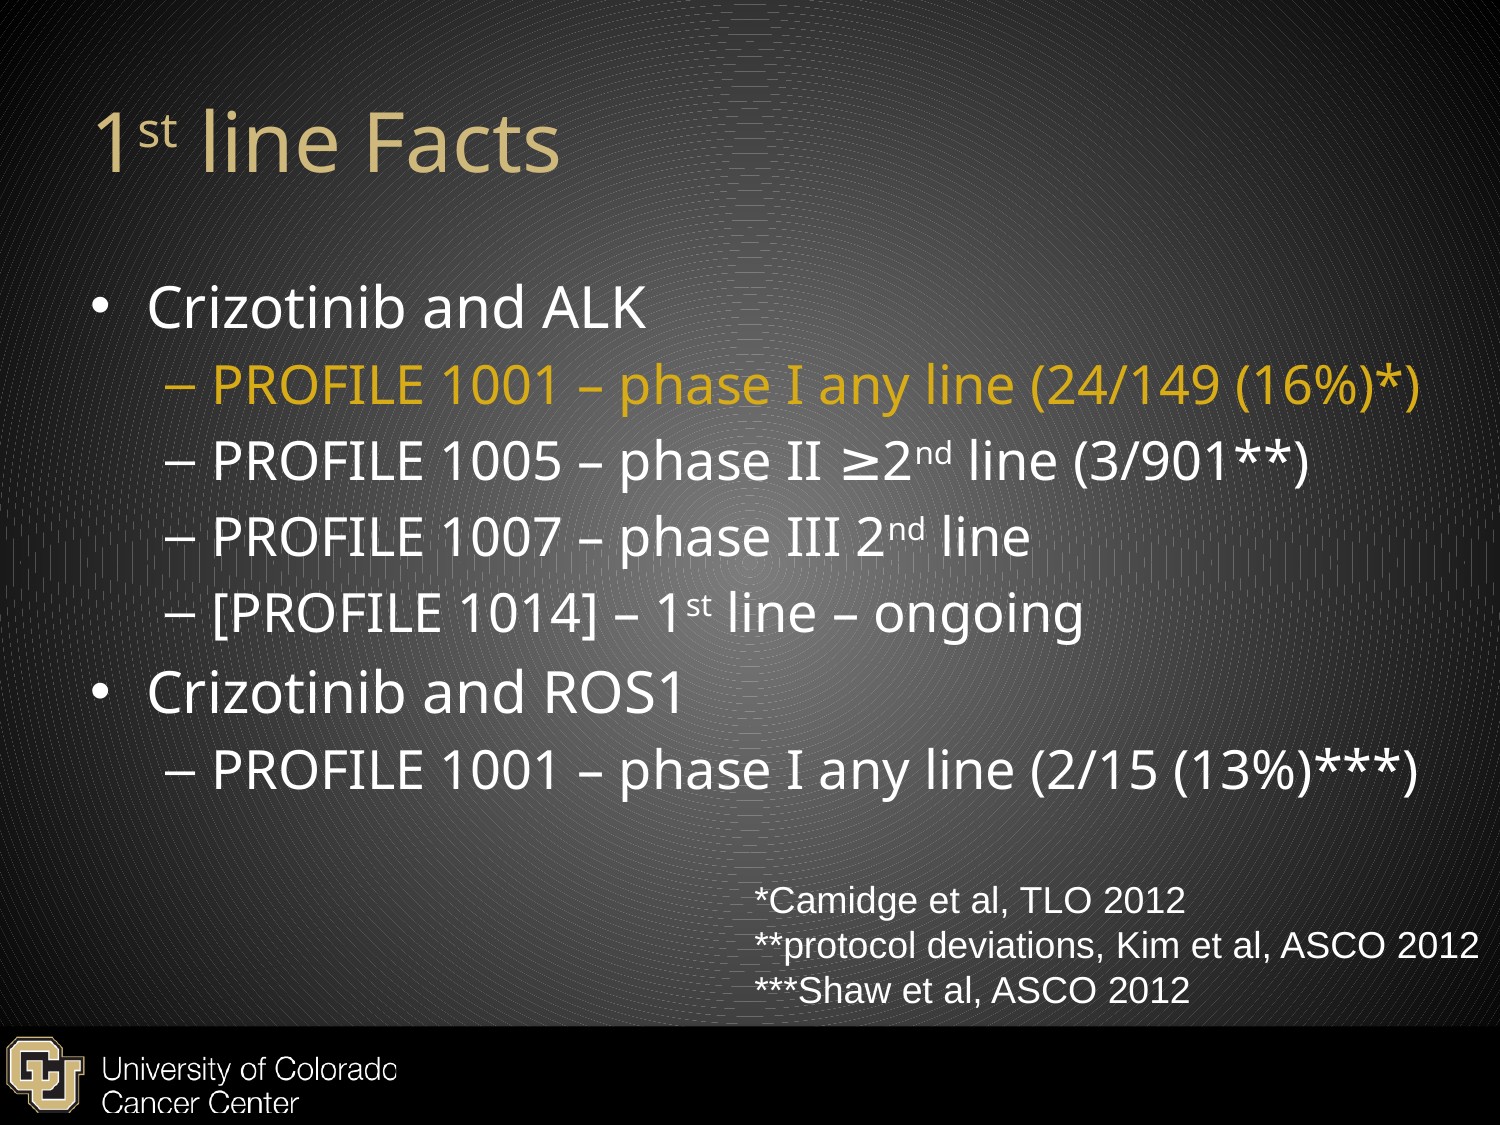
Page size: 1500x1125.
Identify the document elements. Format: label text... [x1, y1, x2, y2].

title 1st line Facts [75, 45, 1425, 233]
text_box *Camidge et al, TLO 2012 **protocol deviations, Kim et al, ASCO 2012 ***Shaw et al, ASCO 2012 [739, 868, 1496, 1019]
list Crizotinib and ALK PROFILE 1001 – phase I any line (24/149 (16%)*) PROFILE 1005 – phase II ≥2nd line (3/901**) PROFILE 1007 – phase III 2nd line [PROFILE 1014] – 1st line – ongoing Crizotinib and ROS1 PROFILE 1001 – phase I any line (2/15 (13%)***) [75, 262, 1457, 875]
